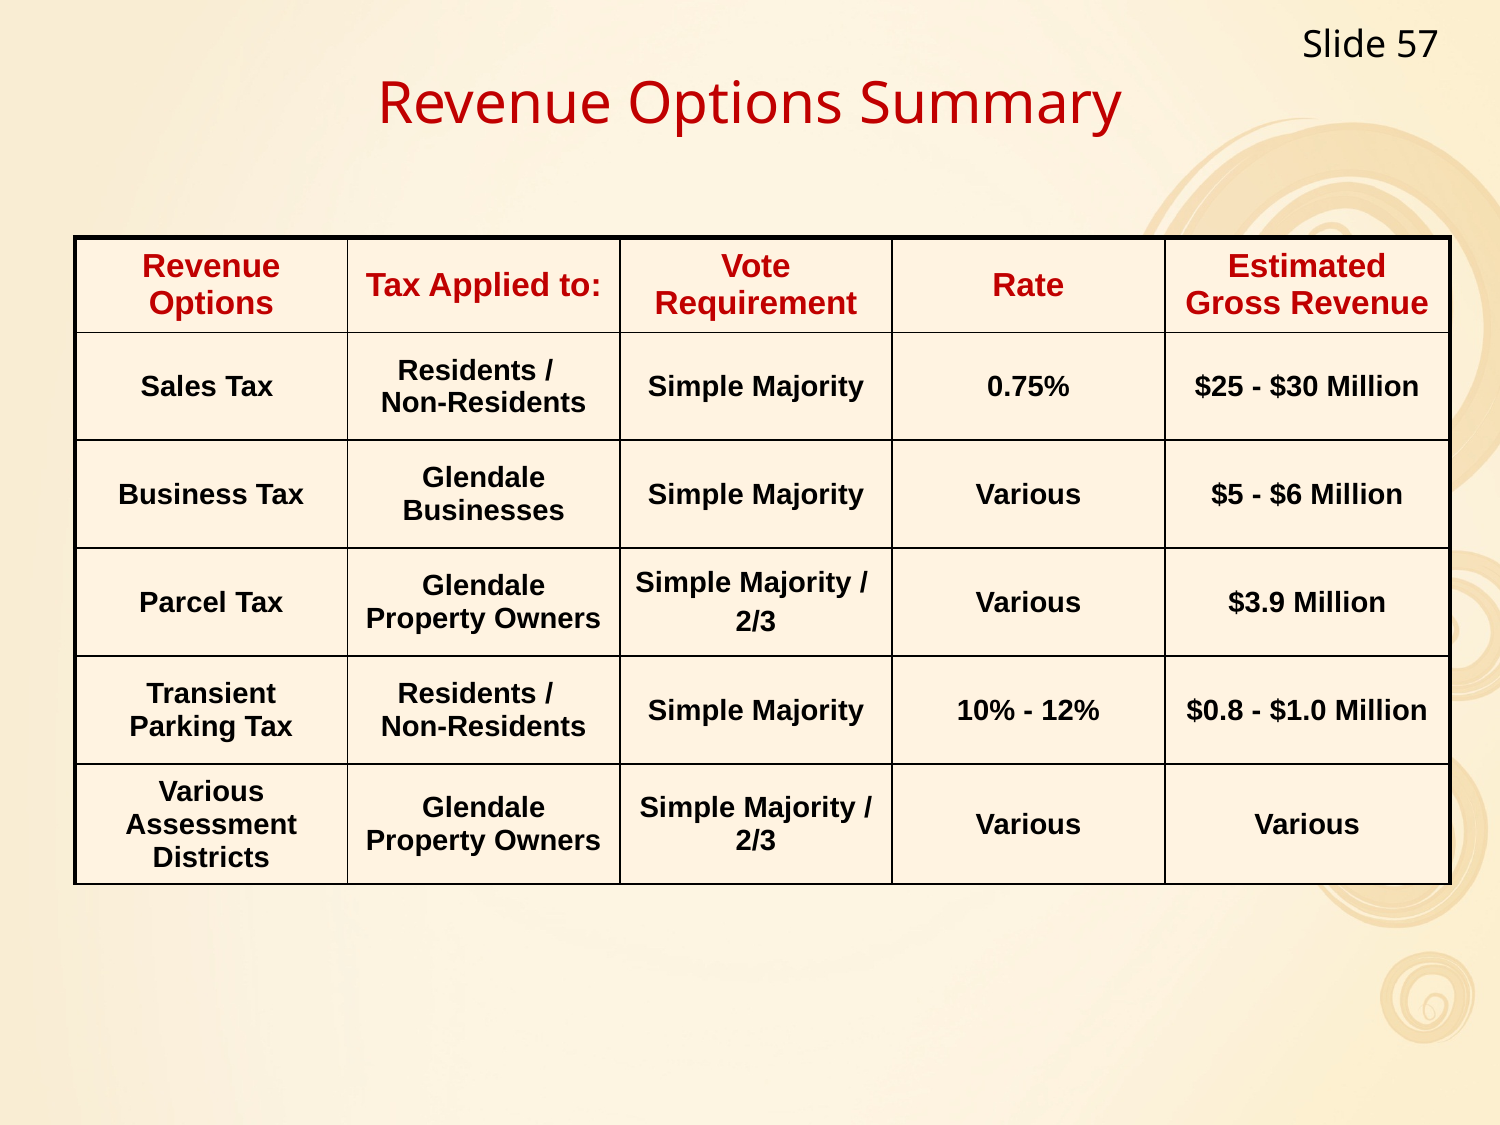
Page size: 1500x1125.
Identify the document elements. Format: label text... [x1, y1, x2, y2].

table_header Rate [893, 240, 1164, 332]
table_cell Simple Majority / 2/3 [621, 549, 891, 655]
table_cell Glendale Businesses [348, 441, 619, 547]
table_cell $0.8 - $1.0 Million [1166, 657, 1448, 763]
slide_number Slide 57 [1287, 12, 1500, 88]
table_cell Various [1166, 765, 1448, 883]
table_header Revenue Options [77, 240, 347, 332]
table_cell Sales Tax [77, 333, 347, 439]
table_cell Residents / Non-Residents [348, 333, 619, 439]
table_cell Parcel Tax [77, 549, 347, 655]
table_cell Glendale Property Owners [348, 765, 619, 883]
table_cell Simple Majority [621, 657, 891, 763]
table_cell Various [893, 765, 1164, 883]
table_cell $5 - $6 Million [1166, 441, 1448, 547]
table_cell Business Tax [77, 441, 347, 547]
table_cell Various Assessment Districts [77, 765, 347, 883]
table_cell Residents / Non-Residents [348, 657, 619, 763]
picture [0, 0, 1500, 1125]
table_cell Glendale Property Owners [348, 549, 619, 655]
table_cell Various [893, 441, 1164, 547]
table_cell Transient Parking Tax [77, 657, 347, 763]
table_cell $3.9 Million [1166, 549, 1448, 655]
table_cell $25 - $30 Million [1166, 333, 1448, 439]
table_header Vote Requirement [621, 240, 891, 332]
table_header Estimated Gross Revenue [1166, 240, 1448, 332]
text_box Revenue Options Summary [74, 50, 1425, 150]
table_header Tax Applied to: [348, 240, 619, 332]
table_cell Simple Majority [621, 333, 891, 439]
table_cell 0.75% [893, 333, 1164, 439]
table_cell Simple Majority [621, 441, 891, 547]
table_cell Simple Majority / 2/3 [621, 765, 891, 883]
table_cell Various [893, 549, 1164, 655]
table_cell 10% - 12% [893, 657, 1164, 763]
